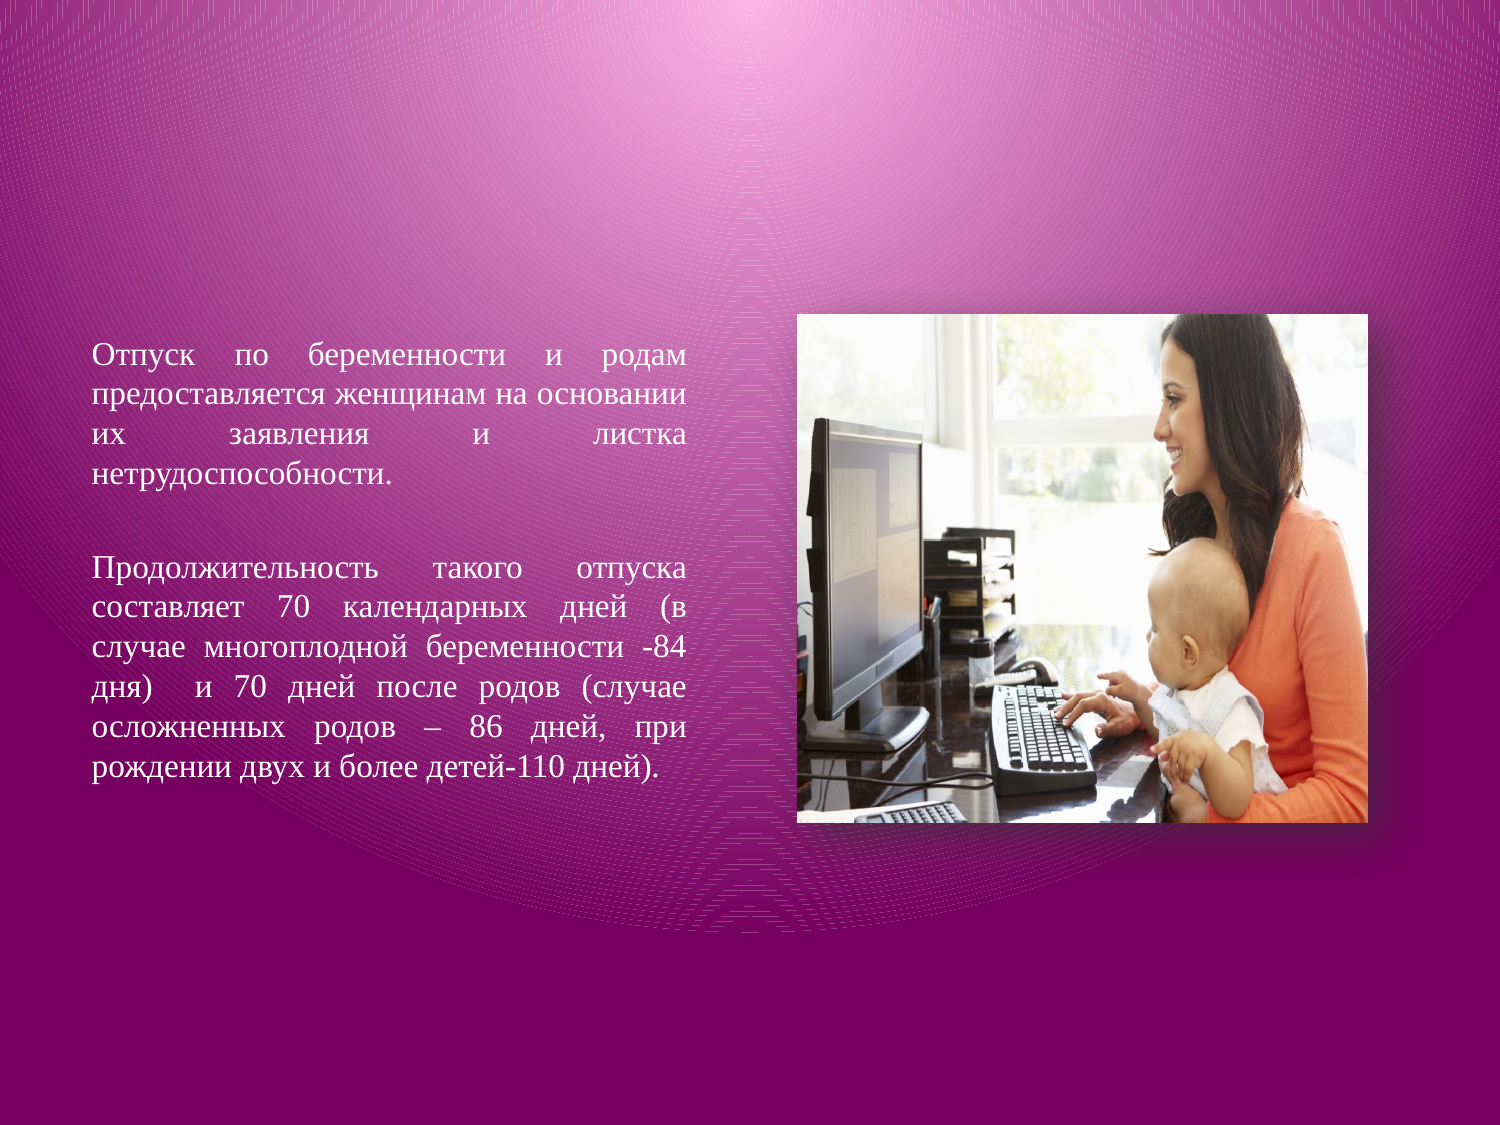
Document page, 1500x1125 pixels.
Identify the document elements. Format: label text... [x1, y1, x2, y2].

list Отпуск по беременности и родам предоставляется женщинам на основании их заявления и листка нетрудоспособности. Продолжительность такого отпуска составляет 70 календарных дней (в случае многоплодной беременности -84 дня) и 70 дней после родов (случае осложненных родов – 86 дней, при рождении двух и более детей-110 дней). [76, 184, 703, 999]
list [796, 314, 1368, 823]
